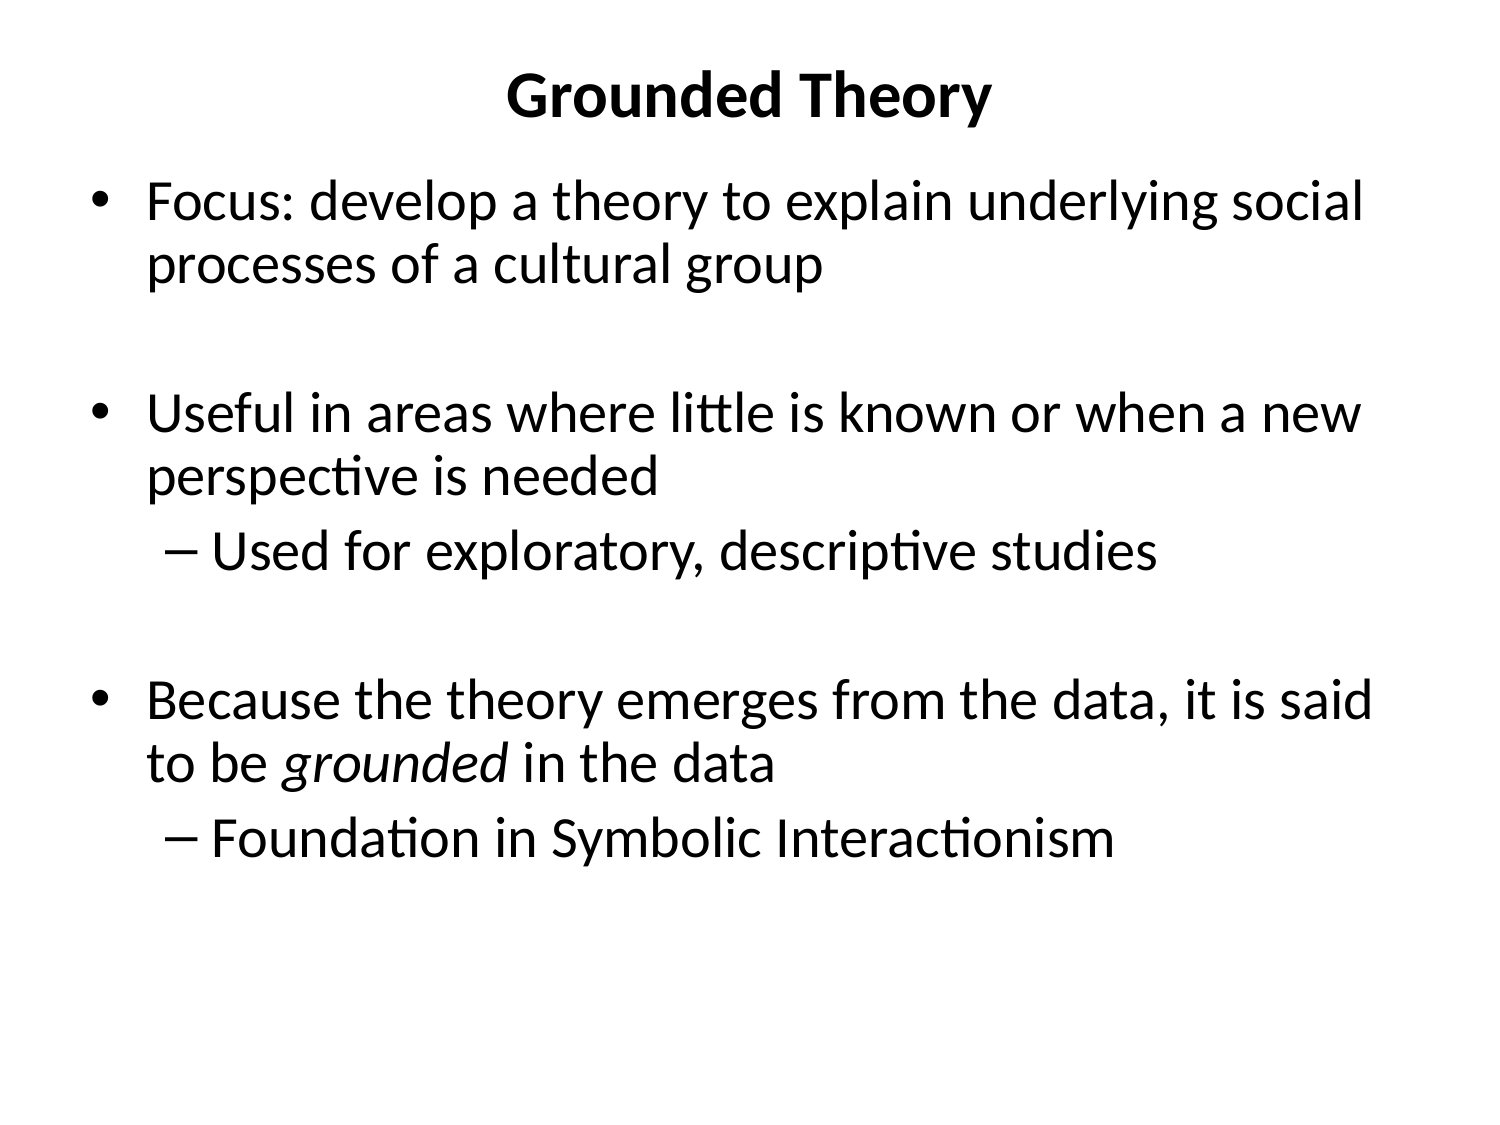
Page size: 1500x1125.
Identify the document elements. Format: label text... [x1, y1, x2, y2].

title Grounded Theory [75, 45, 1425, 138]
list Focus: develop a theory to explain underlying social processes of a cultural group Useful in areas where little is known or when a new perspective is needed Used for exploratory, descriptive studies Because the theory emerges from the data, it is said to be grounded in the data Foundation in Symbolic Interactionism [75, 162, 1425, 1005]
